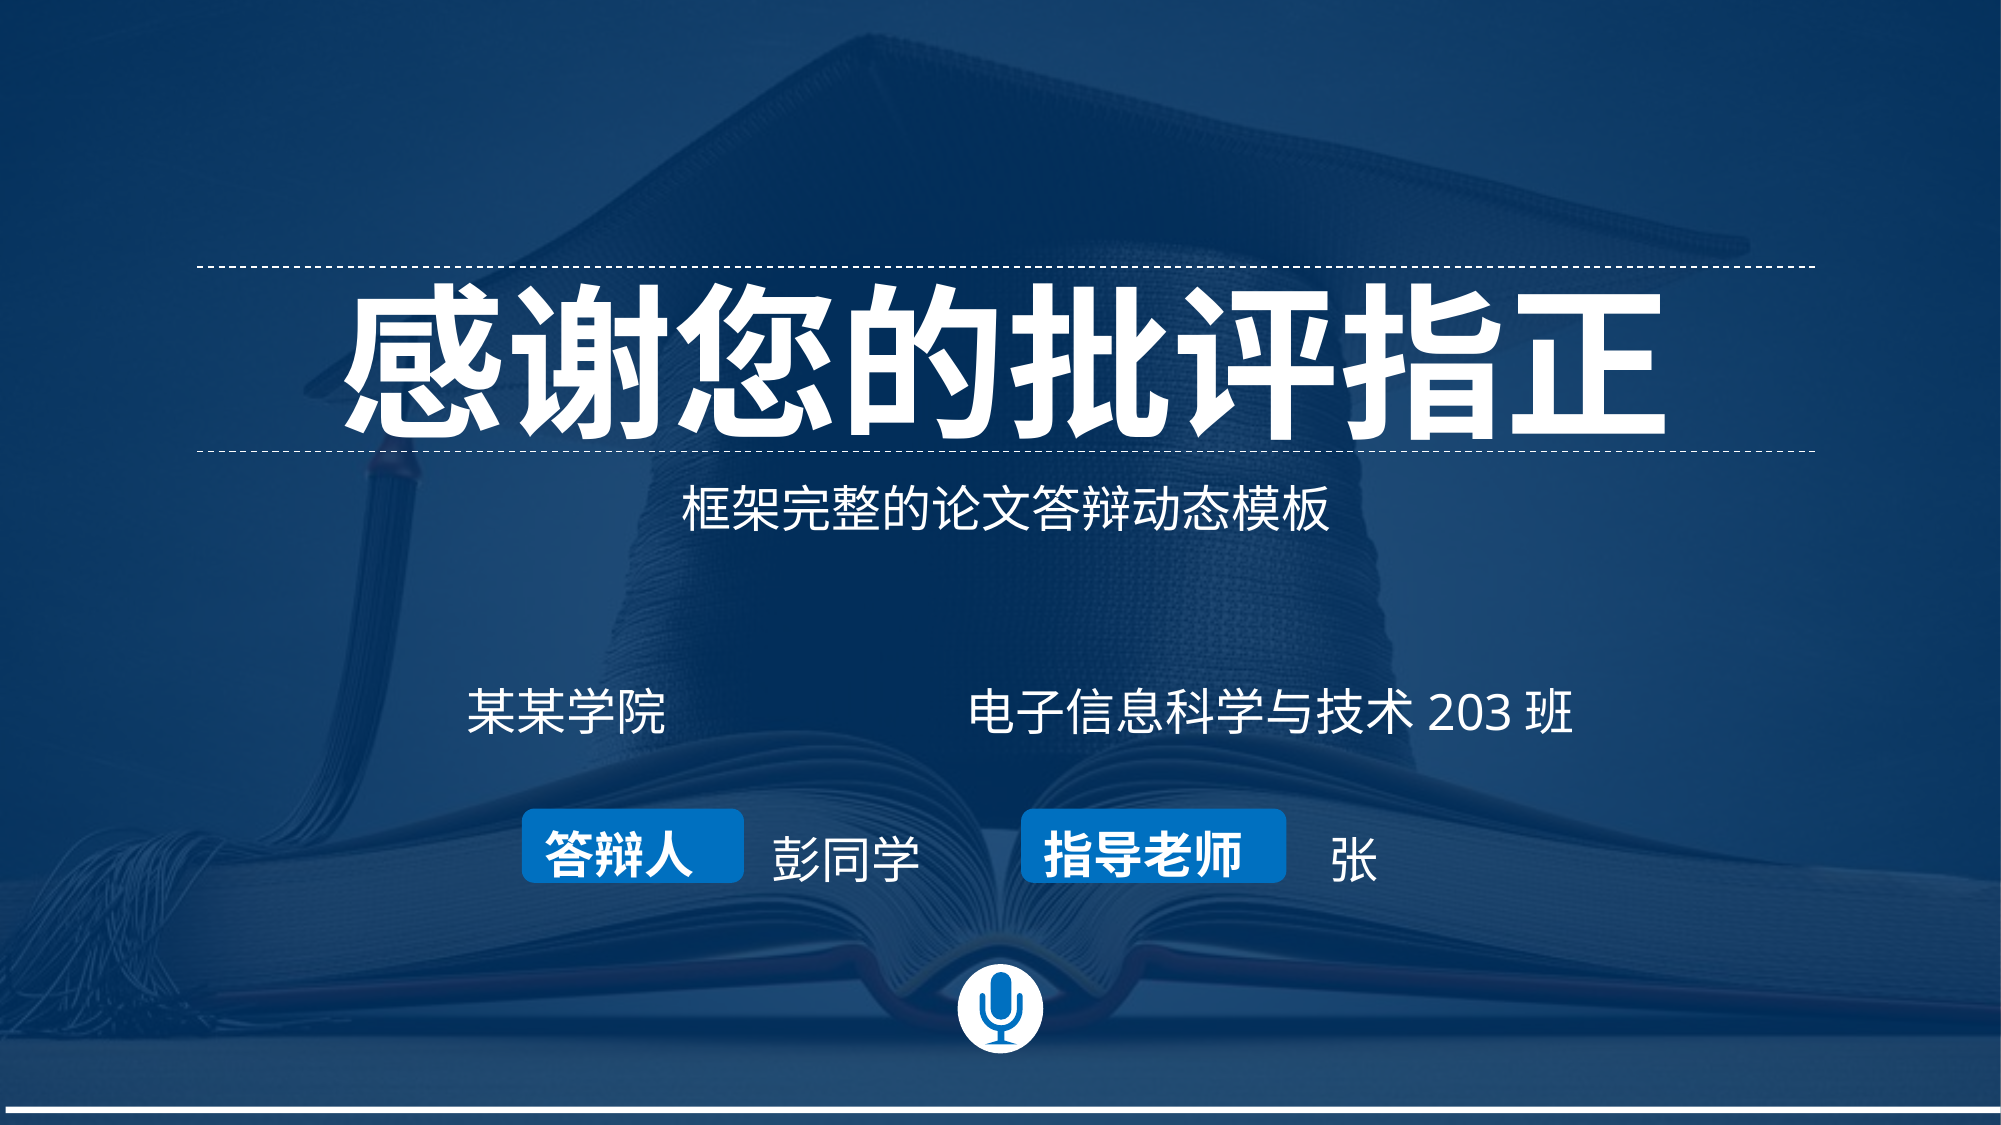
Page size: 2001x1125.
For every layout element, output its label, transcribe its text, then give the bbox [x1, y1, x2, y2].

text_box [957, 964, 1044, 1054]
text_box [1021, 809, 1028, 882]
text_box 框架完整的论文答辩动态模板 [126, 481, 1887, 535]
text_box 指导老师 [1028, 785, 1277, 891]
text_box 答辩人 [529, 785, 744, 891]
text_box 彭同学 [756, 791, 947, 897]
text_box [5, 1106, 2001, 1114]
text_box 电子信息科学与技术203班 [950, 643, 1673, 749]
text_box 感谢您的批评指正 [126, 291, 1887, 426]
text_box 某某学院 [451, 643, 923, 749]
text_box 张 [1313, 791, 1534, 897]
text_box [979, 993, 1023, 1045]
text_box [1277, 808, 1287, 883]
text_box [521, 809, 529, 882]
text_box [990, 972, 1012, 1020]
